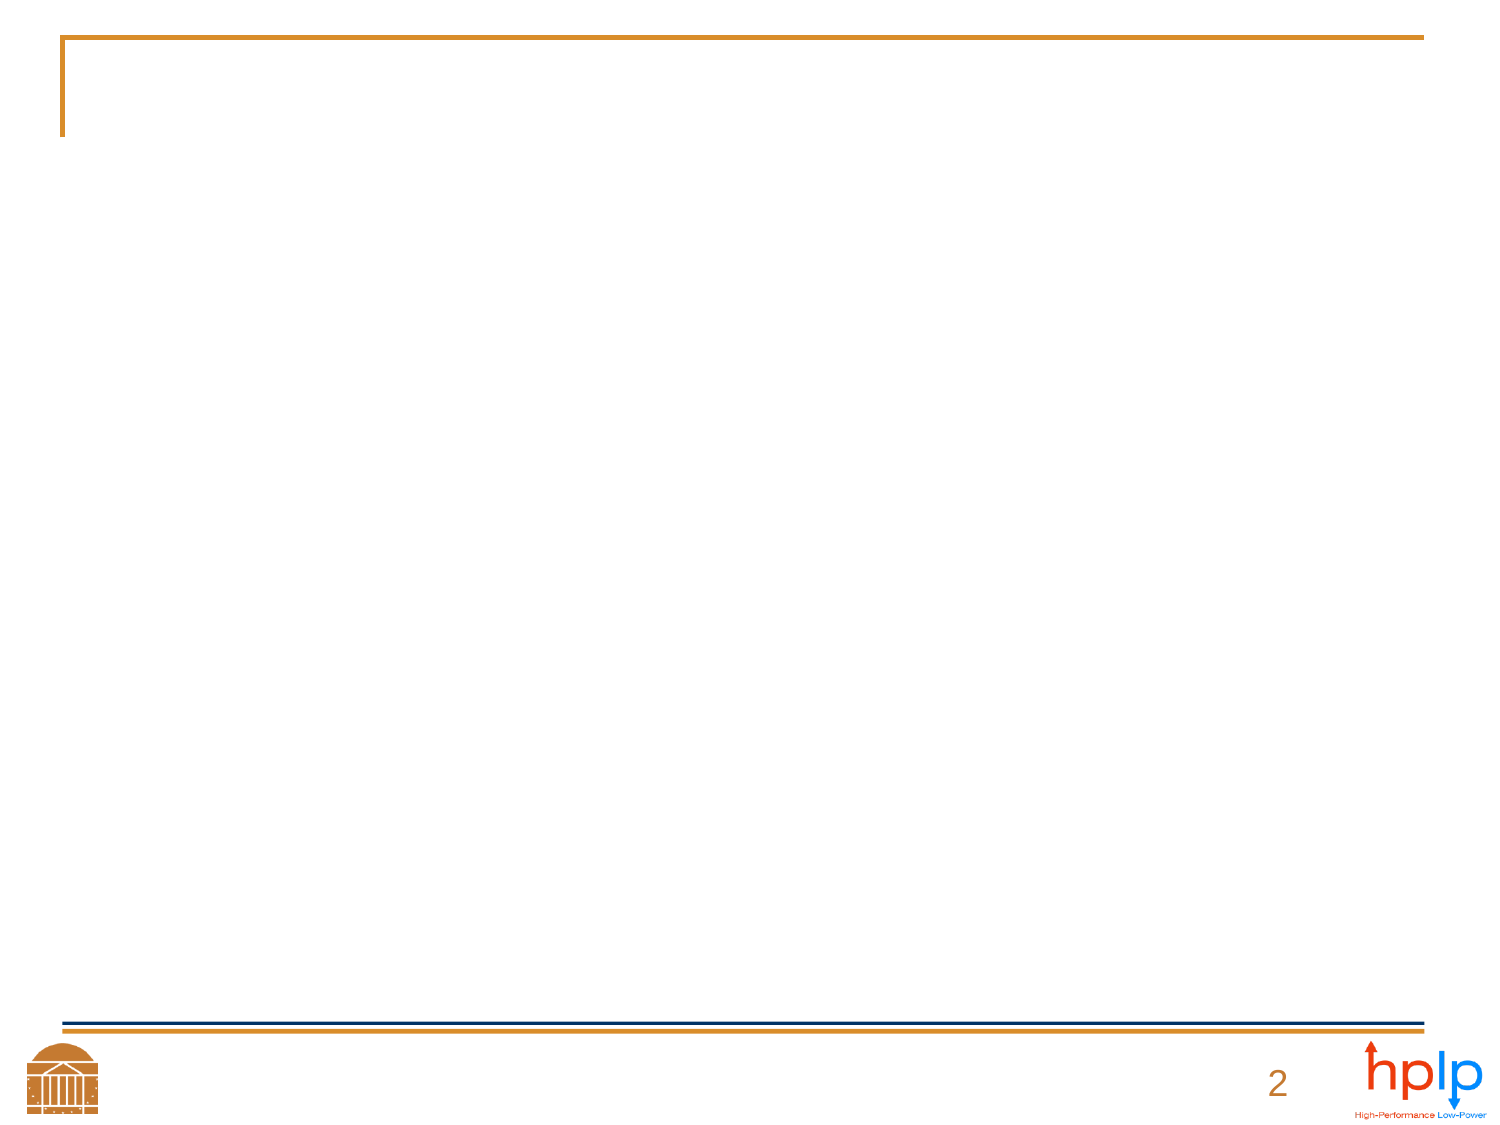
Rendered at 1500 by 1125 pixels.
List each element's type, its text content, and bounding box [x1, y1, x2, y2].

picture [27, 1043, 98, 1114]
slide_number 2 [1116, 1051, 1390, 1100]
picture [1340, 1035, 1495, 1125]
